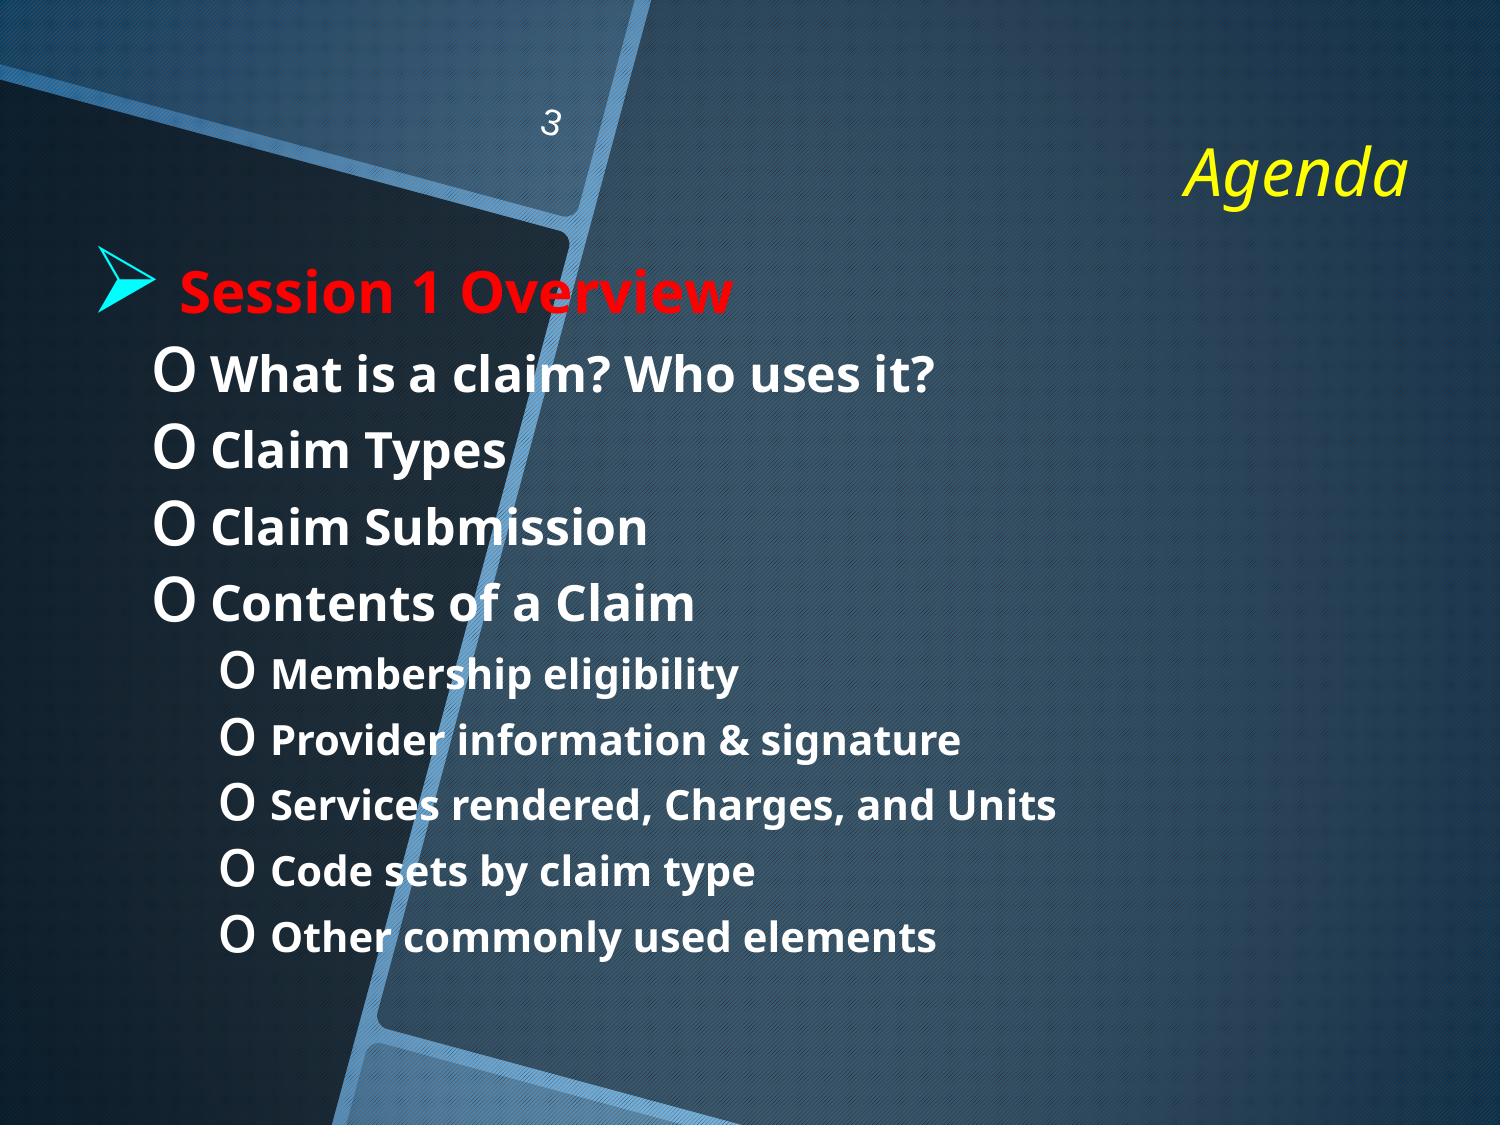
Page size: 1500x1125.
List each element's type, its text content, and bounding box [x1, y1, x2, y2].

list Session 1 Overview What is a claim? Who uses it? Claim Types Claim Submission Contents of a Claim Membership eligibility Provider information & signature Services rendered, Charges, and Units Code sets by claim type Other commonly used elements [75, 237, 1425, 988]
slide_number 3 [206, 1, 585, 157]
title Agenda [75, 47, 1425, 217]
